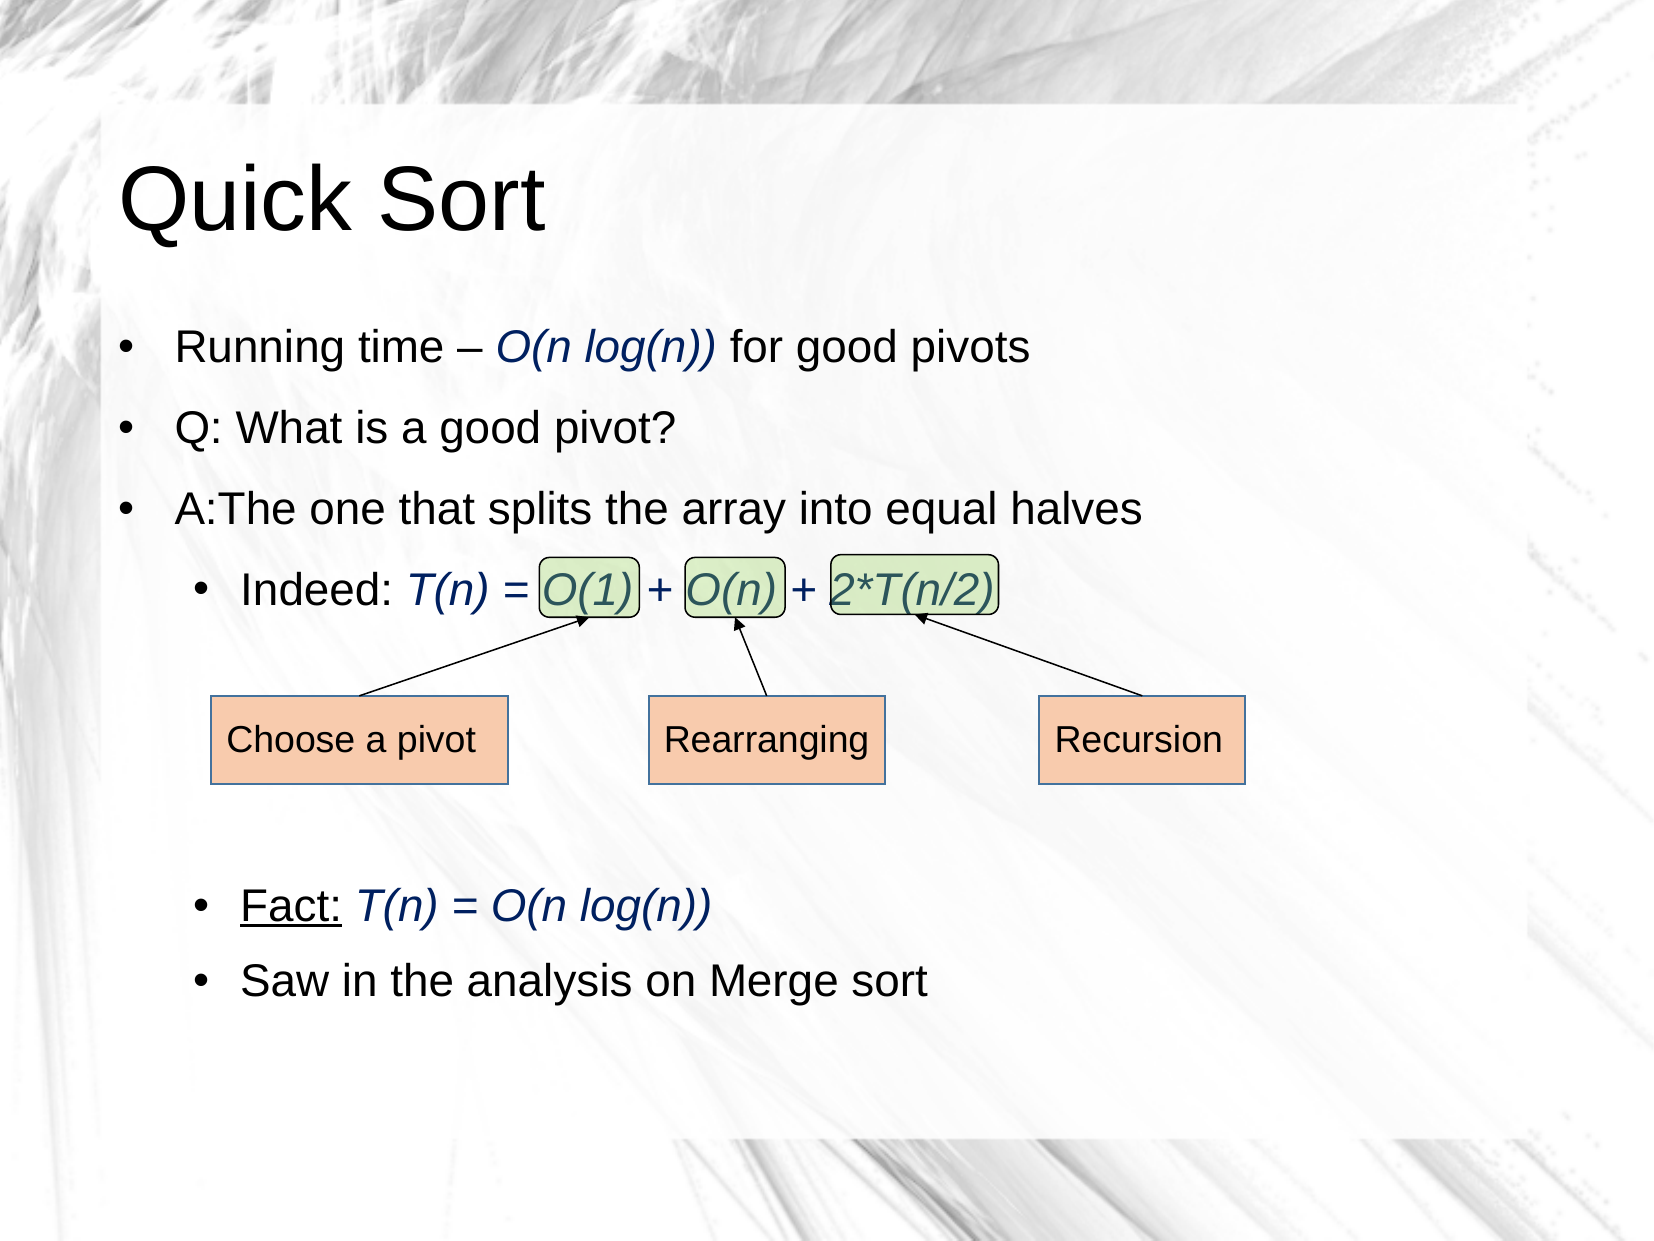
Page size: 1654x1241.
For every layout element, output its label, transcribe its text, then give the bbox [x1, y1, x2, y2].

picture [0, 0, 1654, 1241]
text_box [359, 617, 590, 696]
text_box Rearranging [648, 695, 885, 784]
text_box [830, 554, 999, 615]
text_box [539, 557, 640, 618]
title Quick Sort [118, 112, 1506, 281]
text_box Recursion [1039, 695, 1246, 784]
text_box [914, 614, 1143, 696]
text_box [685, 557, 786, 618]
text_box Choose a pivot [211, 695, 508, 784]
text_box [735, 617, 767, 696]
list Running time – O(n log(n)) for good pivots Q: What is a good pivot? A:The one that splits the array into equal halves Indeed: T(n) = O(1) + O(n) + 2*T(n/2) Fact: T(n) = O(n log(n)) Saw in the analysis on Merge sort [118, 319, 1571, 1109]
